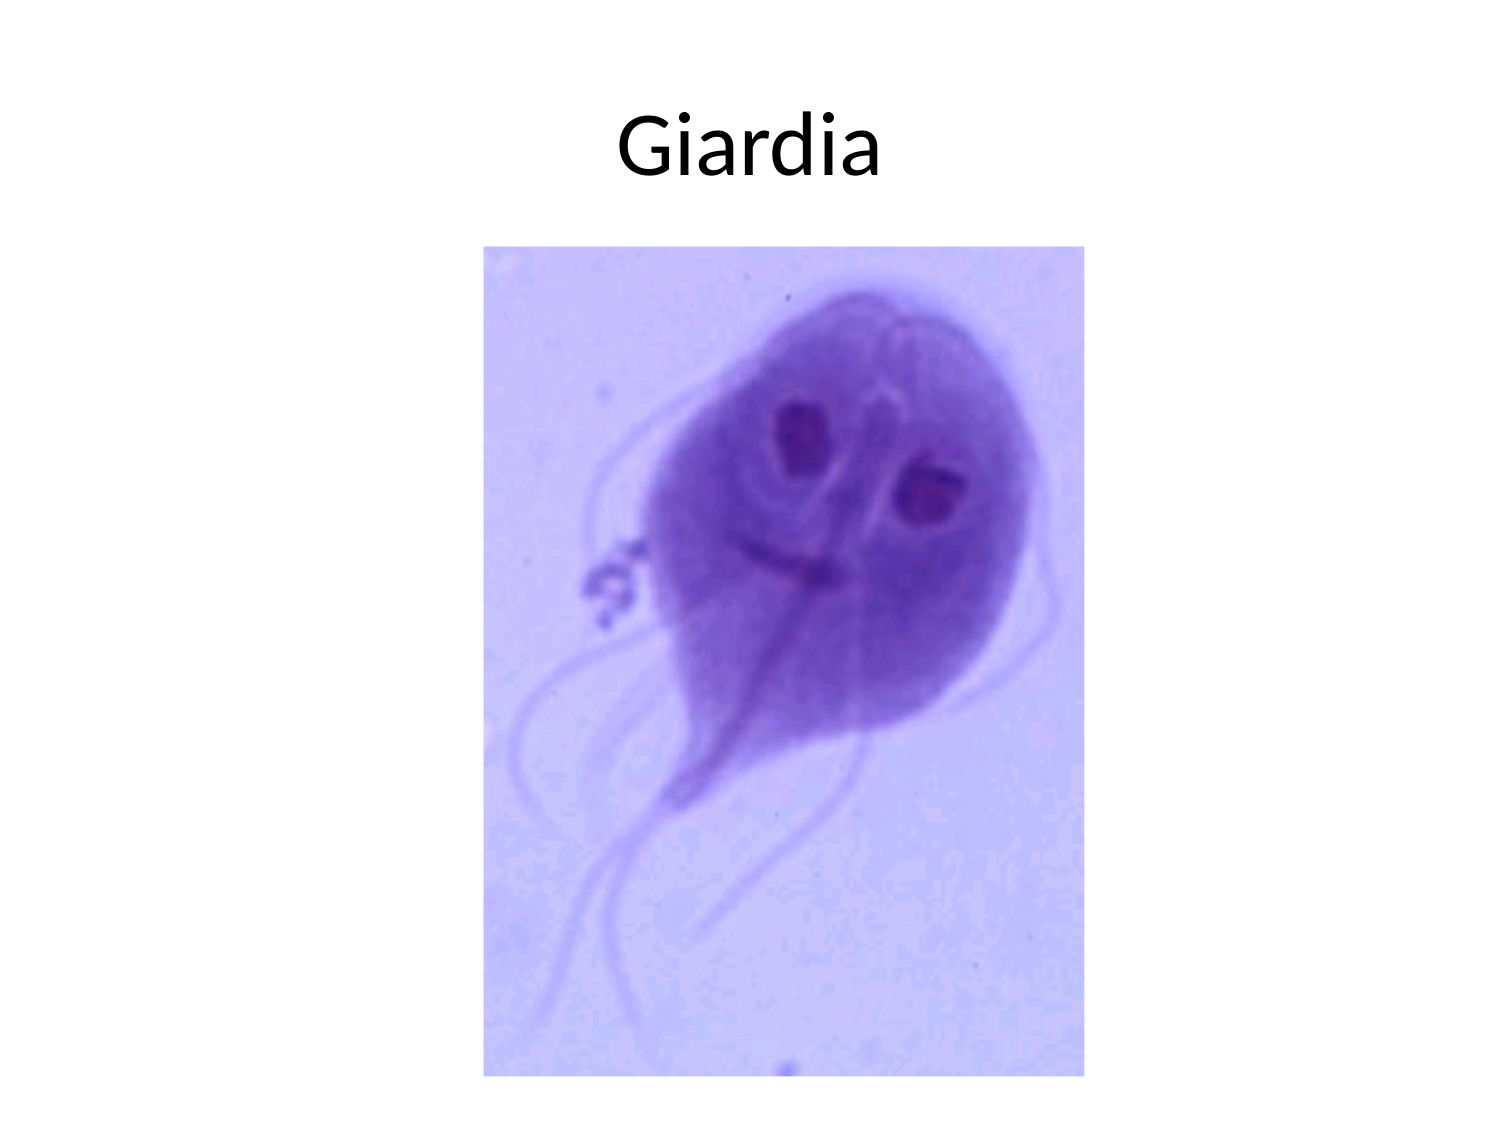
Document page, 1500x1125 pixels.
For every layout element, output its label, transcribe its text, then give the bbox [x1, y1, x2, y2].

title Giardia [75, 45, 1425, 233]
picture [474, 237, 1094, 1087]
